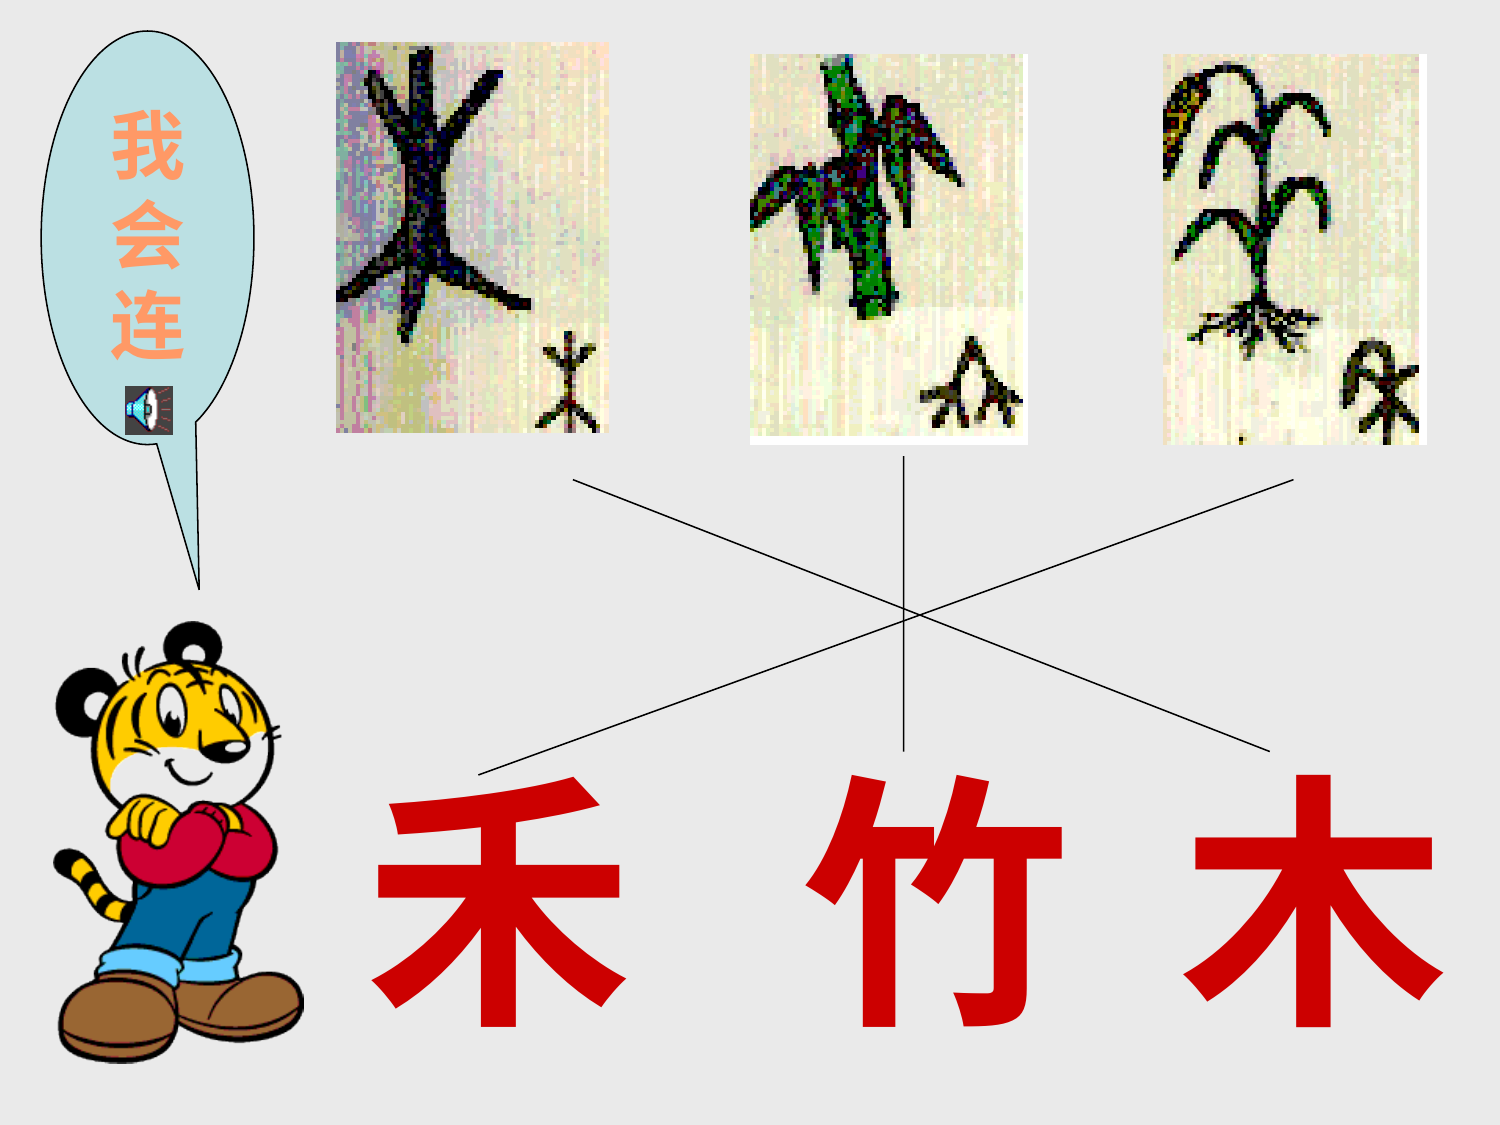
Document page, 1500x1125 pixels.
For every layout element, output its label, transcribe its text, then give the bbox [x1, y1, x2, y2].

picture [52, 621, 304, 1064]
text_box 禾 [349, 727, 649, 1066]
picture [1163, 54, 1427, 445]
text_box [336, 42, 609, 433]
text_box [749, 54, 1028, 445]
text_box 木 [1164, 727, 1464, 1066]
text_box 竹 [786, 727, 1086, 1066]
text_box 我 会 连 [41, 31, 254, 590]
picture [123, 385, 175, 436]
